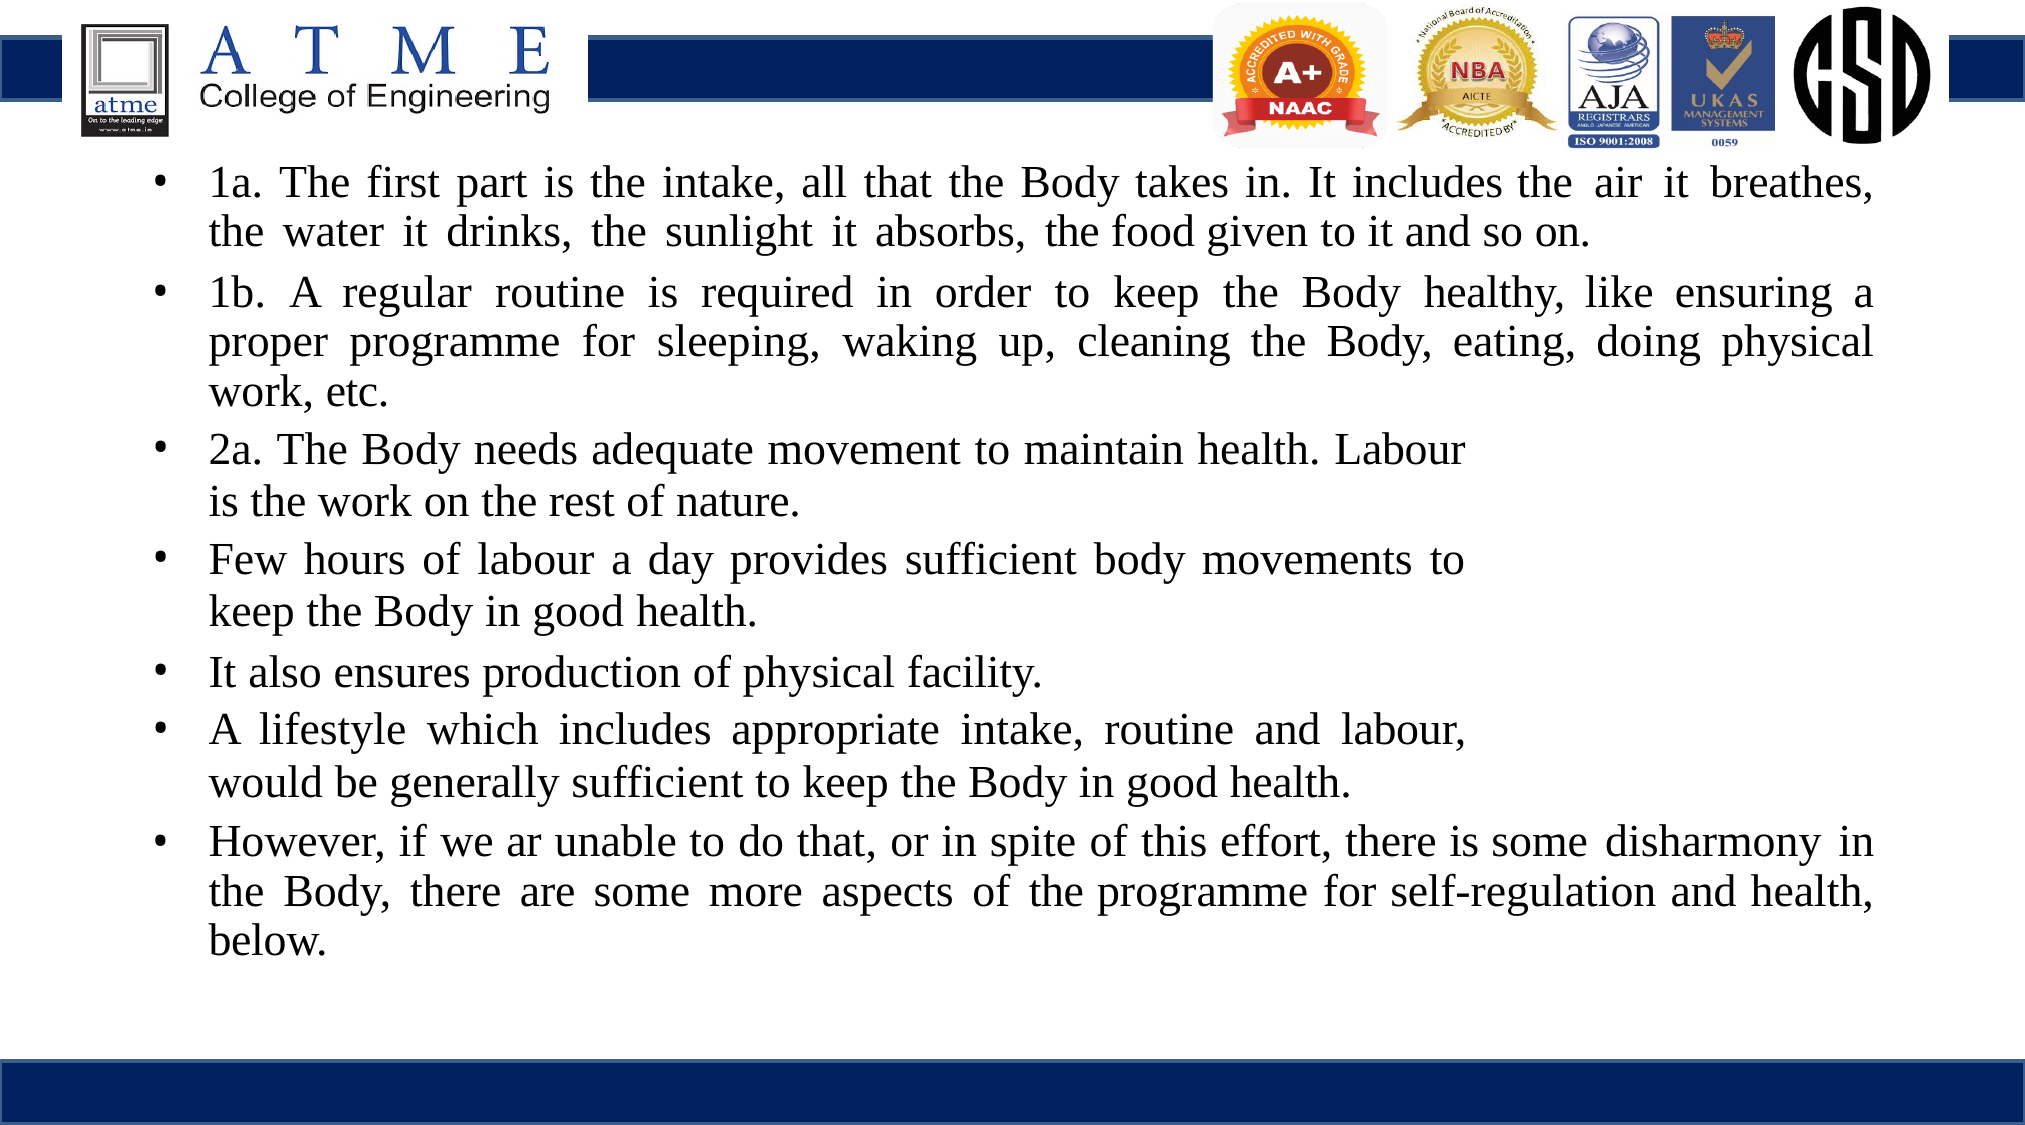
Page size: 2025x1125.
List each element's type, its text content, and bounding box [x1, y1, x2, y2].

picture [1212, 0, 1949, 150]
text_box 1a. The first part is the intake, all that the Body takes in. It includes the air it breathes, the water it drinks, the sunlight it absorbs, the food given to it and so on. 1b. A regular routine is required in order to keep the Body healthy, like ensuring a proper programme for sleeping, waking up, cleaning the Body, eating, doing physical work, etc. 2a. The Body needs adequate movement to maintain health. Labour is the work on the rest of nature. Few hours of labour a day provides sufficient body movements to keep the Body in good health. It also ensures production of physical facility. A lifestyle which includes appropriate intake, routine and labour, would be generally sufficient to keep the Body in good health. However, if we ar unable to do that, or in spite of this effort, there is some disharmony in the Body, there are some more aspects of the programme for self-regulation and health, below. [149, 149, 1875, 966]
picture [62, 0, 588, 157]
